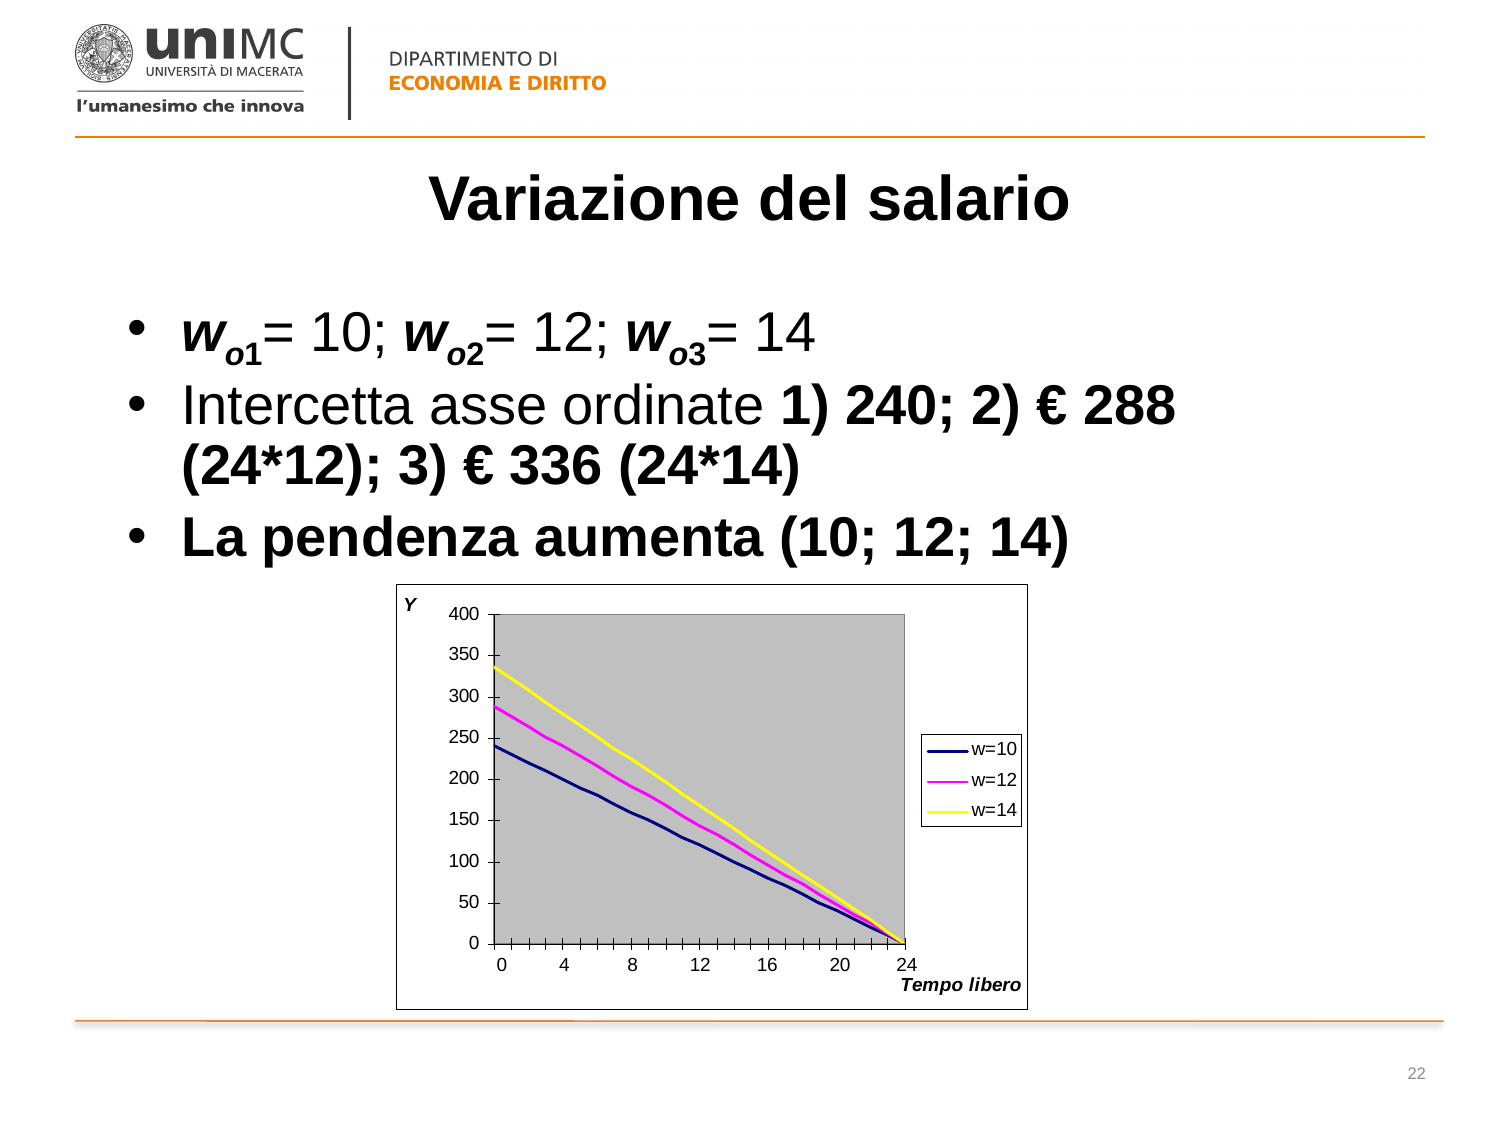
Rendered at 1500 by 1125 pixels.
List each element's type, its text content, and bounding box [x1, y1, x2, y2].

picture [75, 24, 1425, 138]
slide_number 22 [1091, 1042, 1442, 1103]
title Variazione del salario [75, 149, 1425, 241]
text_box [388, 576, 1037, 1017]
list wo1= 10; wo2= 12; wo3= 14 Intercetta asse ordinate 1) 240; 2) € 288 (24*12); 3) € 336 (24*14) La pendenza aumenta (10; 12; 14) [112, 289, 1388, 577]
